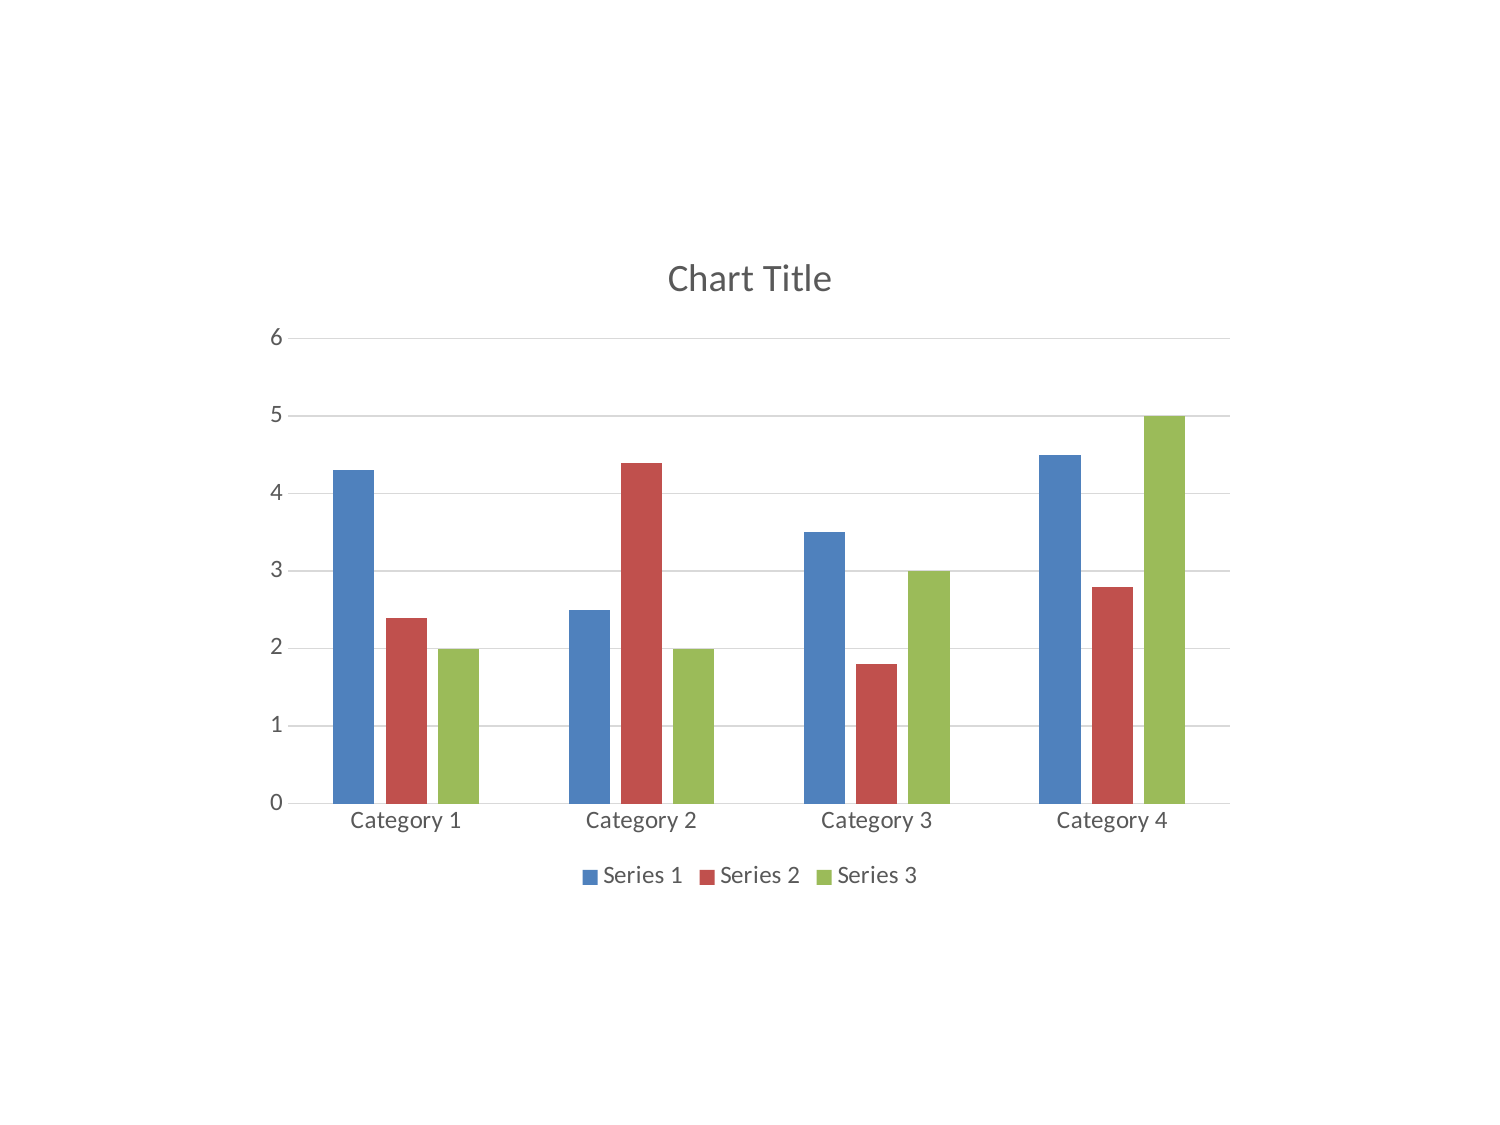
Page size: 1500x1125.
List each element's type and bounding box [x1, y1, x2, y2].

chart [249, 228, 1251, 897]
